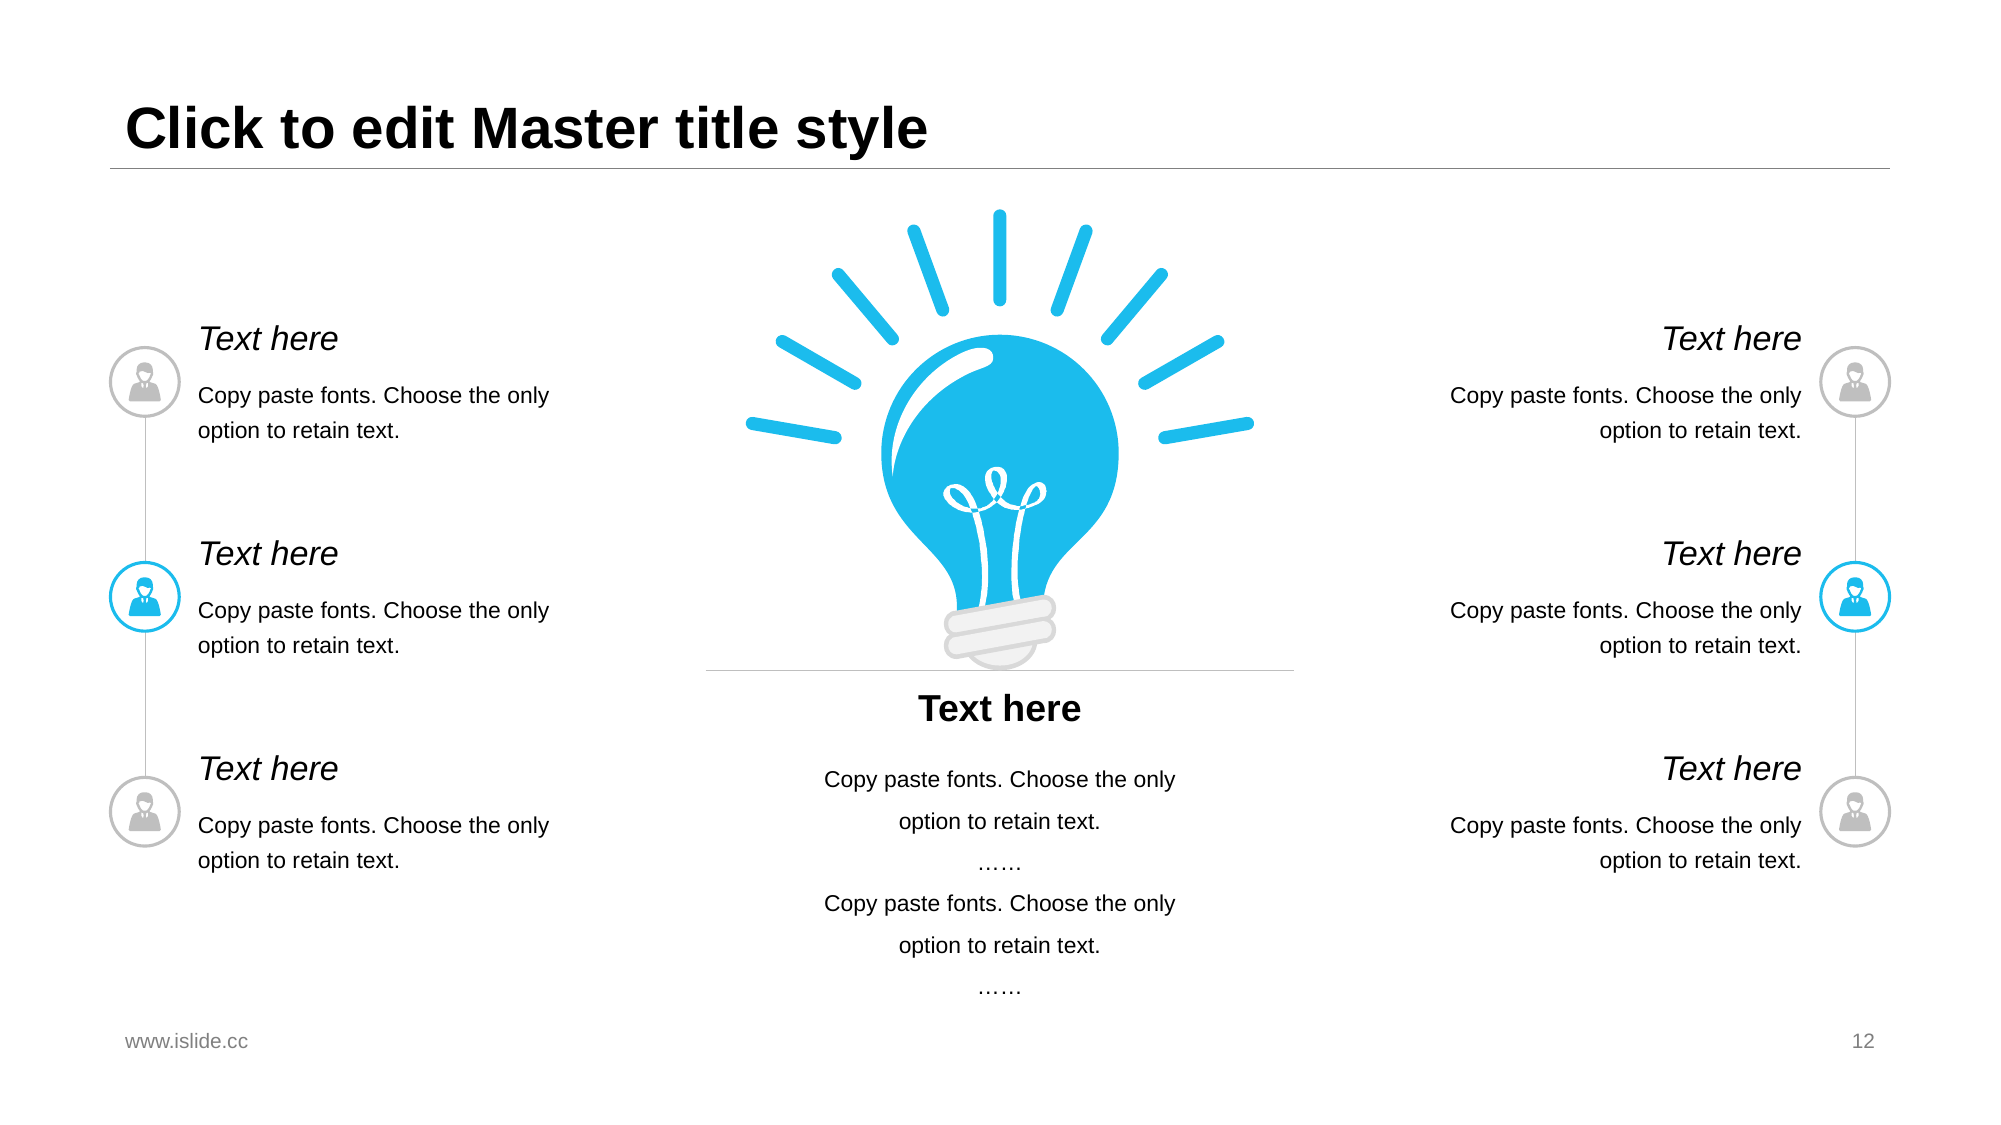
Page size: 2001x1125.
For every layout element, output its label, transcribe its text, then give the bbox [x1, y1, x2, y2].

footer www.islide.cc [109, 1023, 790, 1058]
slide_number 12 [1412, 1023, 1890, 1058]
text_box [110, 209, 1890, 1009]
title Click to edit Master title style [109, 0, 1890, 169]
